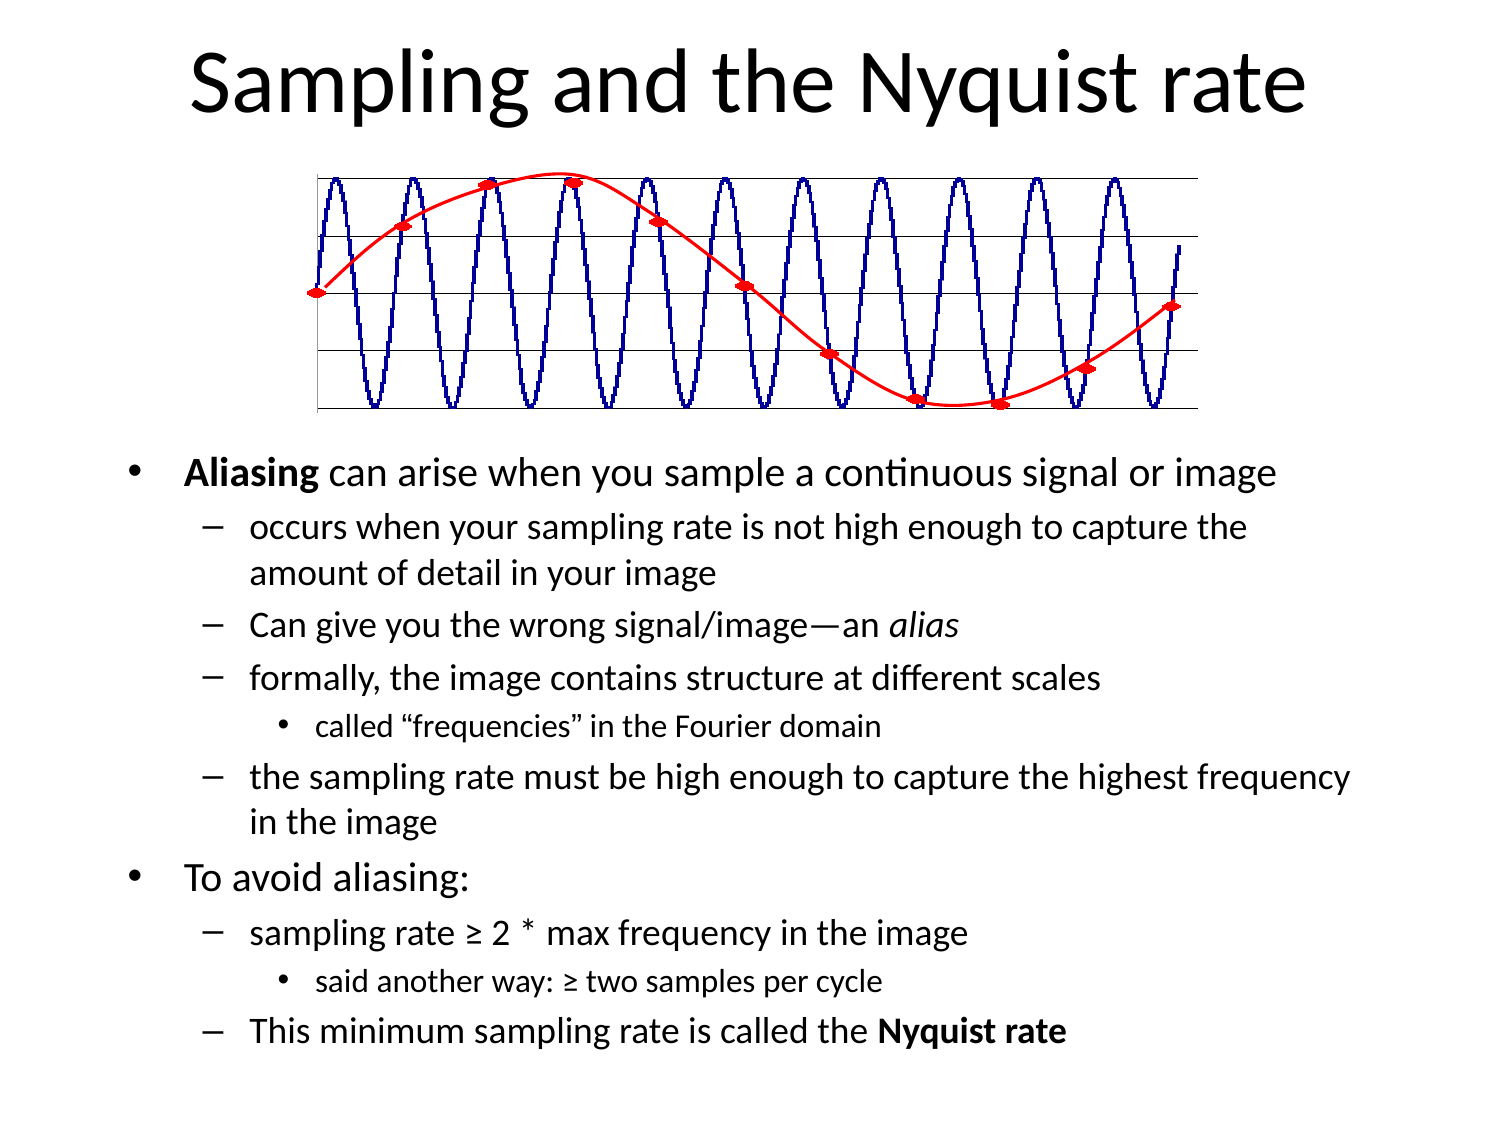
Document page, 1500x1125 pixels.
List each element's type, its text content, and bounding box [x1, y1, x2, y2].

list Aliasing can arise when you sample a continuous signal or image occurs when your sampling rate is not high enough to capture the amount of detail in your image Can give you the wrong signal/image—an alias formally, the image contains structure at different scales called “frequencies” in the Fourier domain the sampling rate must be high enough to capture the highest frequency in the image To avoid aliasing: sampling rate ≥ 2 * max frequency in the image said another way: ≥ two samples per cycle This minimum sampling rate is called the Nyquist rate [112, 437, 1388, 1075]
title Sampling and the Nyquist rate [75, 0, 1425, 171]
picture [302, 174, 1198, 413]
